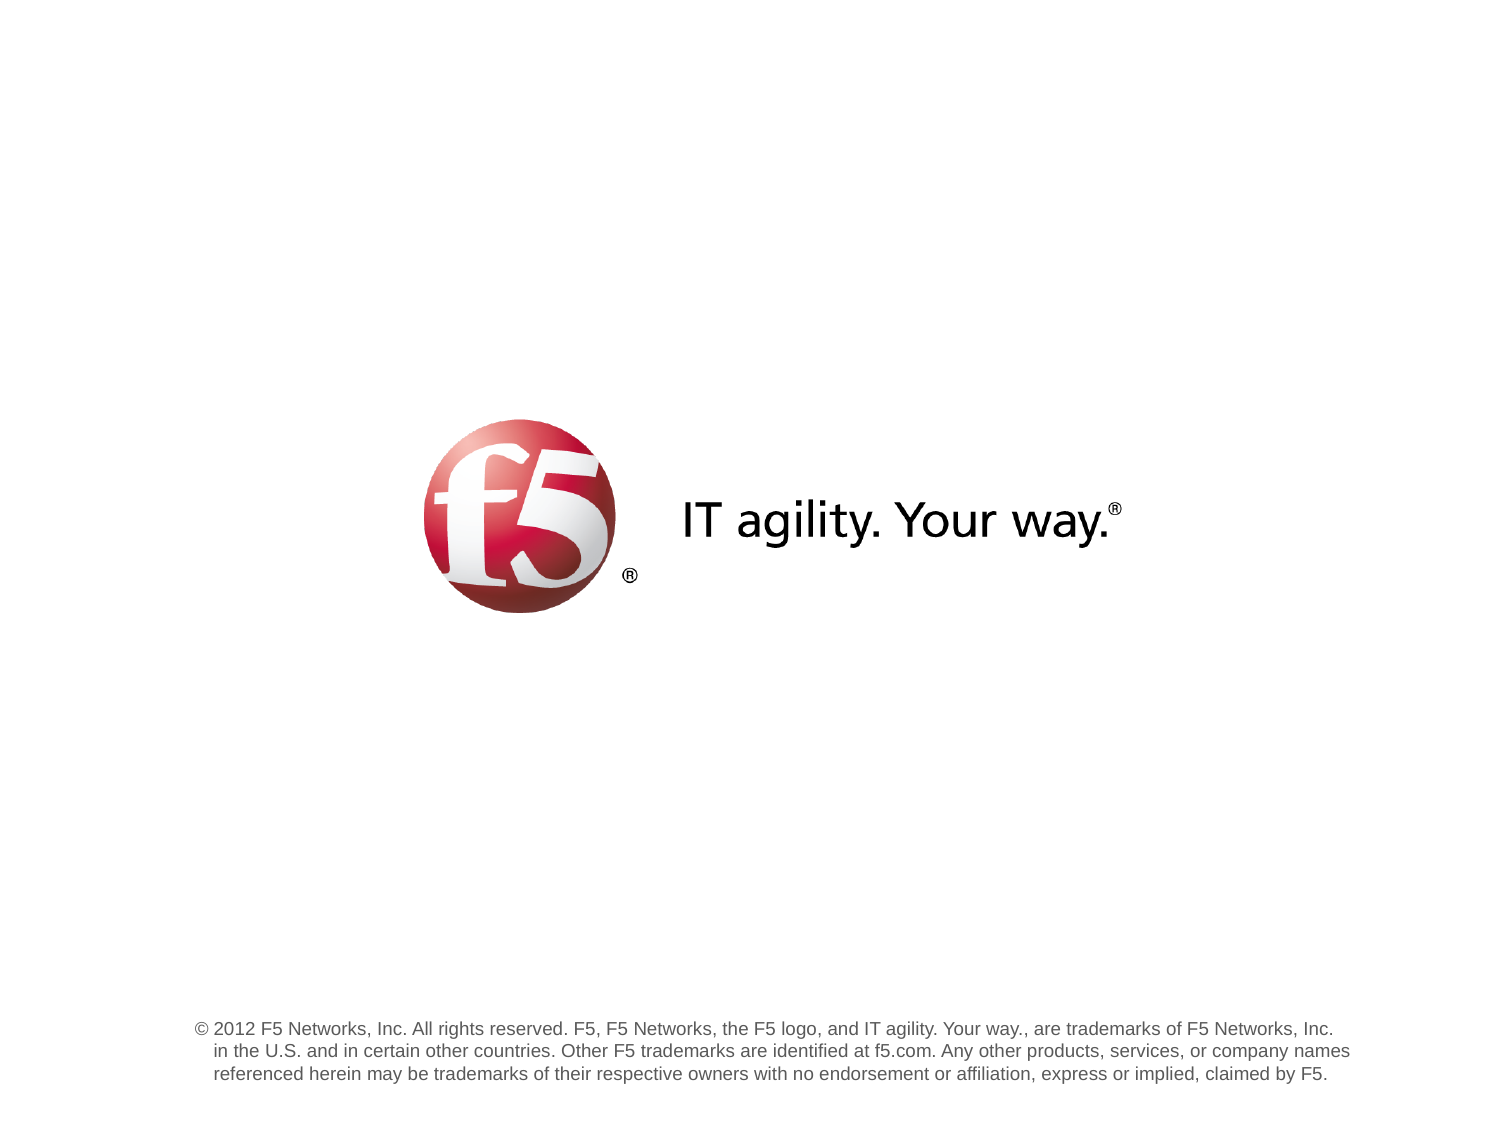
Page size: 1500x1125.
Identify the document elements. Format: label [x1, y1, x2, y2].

picture [420, 419, 1125, 615]
